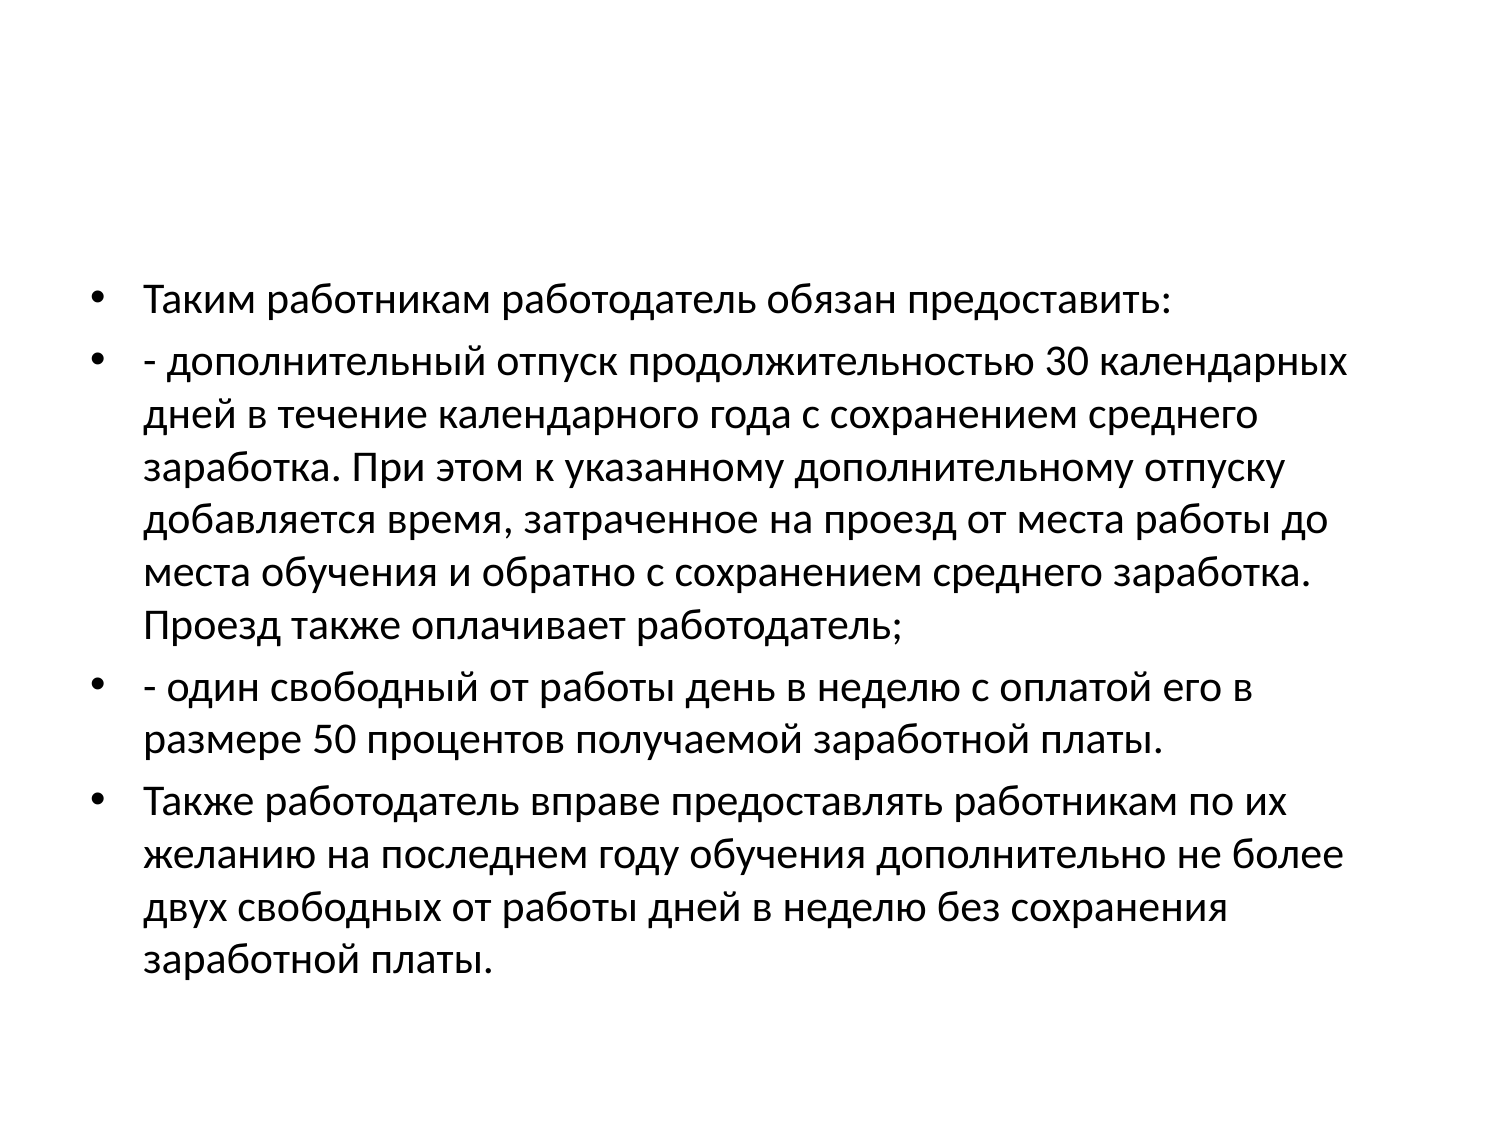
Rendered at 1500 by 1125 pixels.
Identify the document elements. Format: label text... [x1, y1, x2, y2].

list Таким работникам работодатель обязан предоставить: - дополнительный отпуск продолжительностью 30 календарных дней в течение календарного года с сохранением среднего заработка. При этом к указанному дополнительному отпуску добавляется время, затраченное на проезд от места работы до места обучения и обратно с сохранением среднего заработка. Проезд также оплачивает работодатель; - один свободный от работы день в неделю с оплатой его в размере 50 процентов получаемой заработной платы. Также работодатель вправе предоставлять работникам по их желанию на последнем году обучения дополнительно не более двух свободных от работы дней в неделю без сохранения заработной платы. [75, 262, 1425, 1005]
